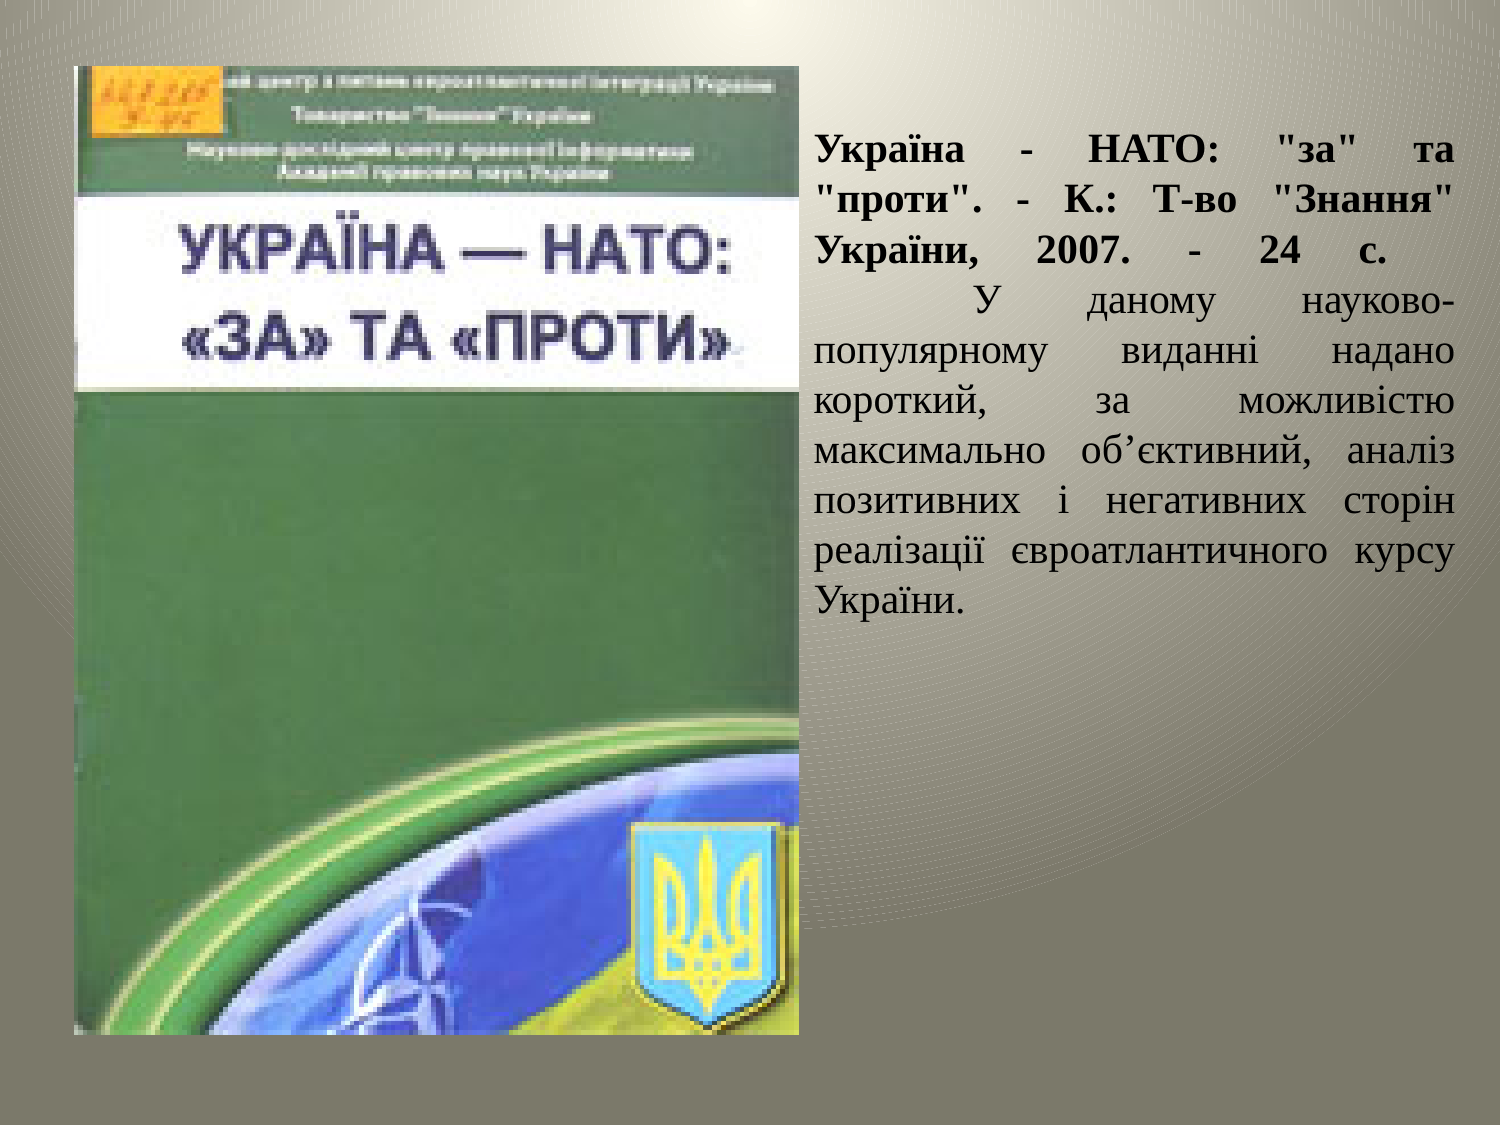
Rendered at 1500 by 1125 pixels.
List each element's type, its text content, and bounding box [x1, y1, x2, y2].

list Україна - НАТО: "за" та "проти". - К.: Т-во "Знання" України, 2007. - 24 с. У даному науково-популярному виданні надано короткий, за можливістю максимально об’єктивний, аналіз позитивних і негативних сторін реалізації євроатлантичного курсу України. [803, 113, 1471, 1005]
picture [73, 65, 799, 1036]
